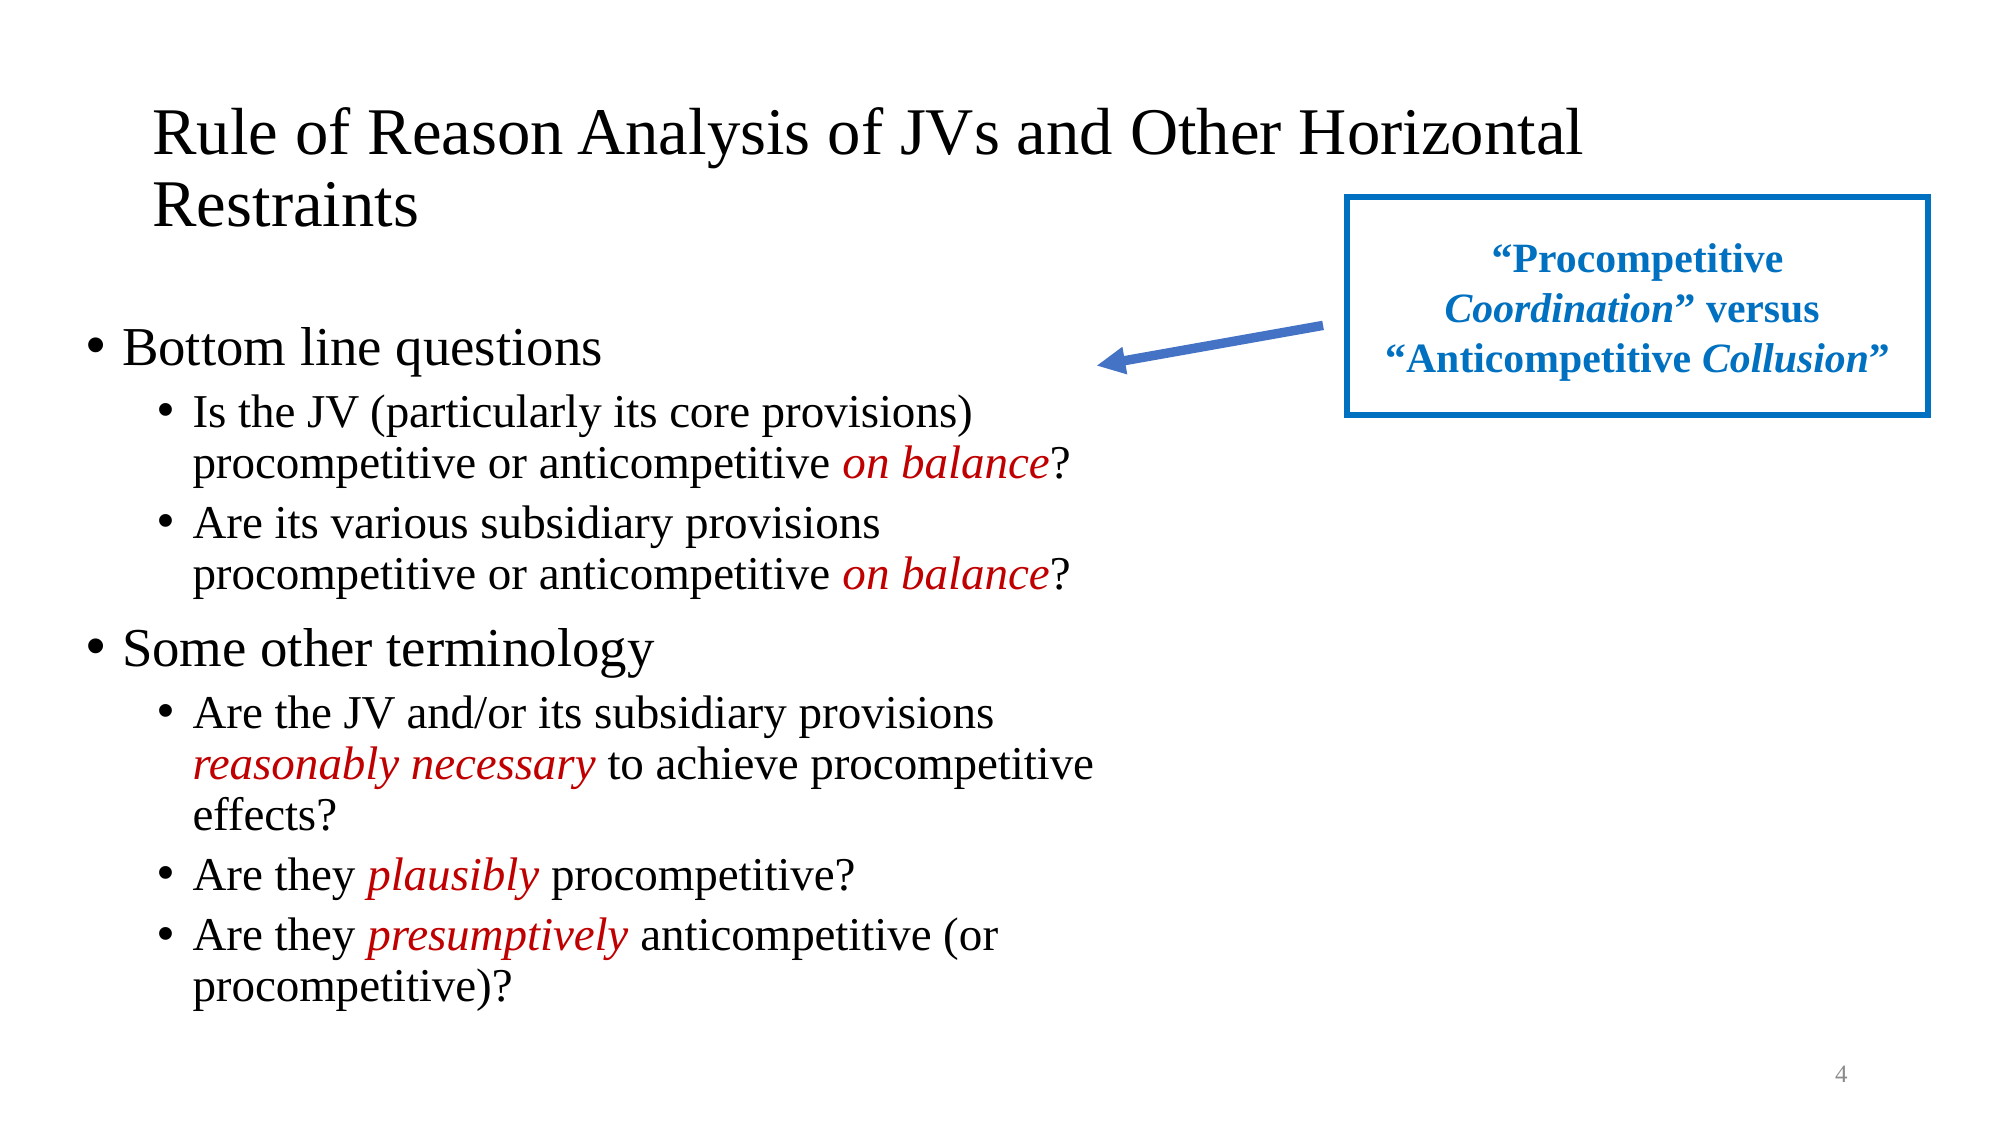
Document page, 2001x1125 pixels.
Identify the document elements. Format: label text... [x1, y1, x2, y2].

list Bottom line questions Is the JV (particularly its core provisions) procompetitive or anticompetitive on balance? Are its various subsidiary provisions procompetitive or anticompetitive on balance? Some other terminology Are the JV and/or its subsidiary provisions reasonably necessary to achieve procompetitive effects? Are they plausibly procompetitive? Are they presumptively anticompetitive (or procompetitive)? [71, 310, 1166, 1025]
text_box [1097, 197, 1929, 415]
slide_number 4 [1412, 1042, 1863, 1103]
title Rule of Reason Analysis of JVs and Other Horizontal Restraints [137, 59, 1863, 278]
